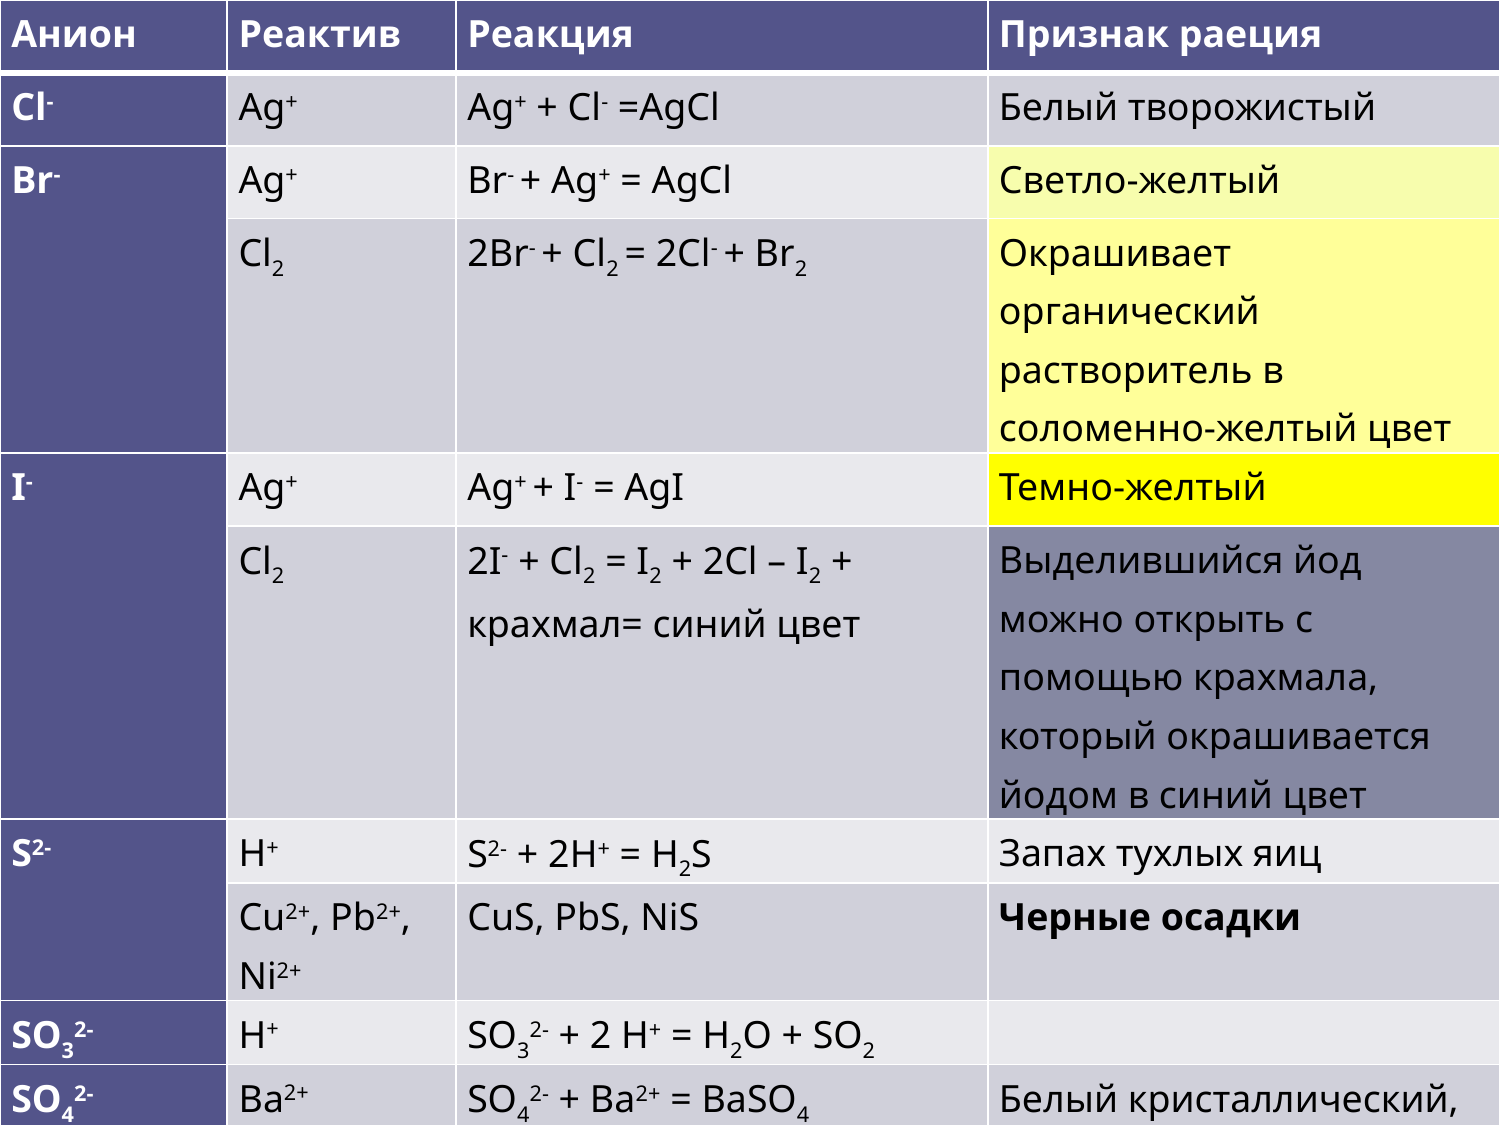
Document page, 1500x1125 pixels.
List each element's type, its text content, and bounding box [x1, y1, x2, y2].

table_cell Cl- [1, 76, 226, 145]
table_cell H+ [228, 1001, 455, 1064]
table_cell Br- [1, 147, 226, 452]
table_cell Черные осадки [989, 884, 1499, 1000]
table_cell Cl2 [228, 527, 455, 818]
table_cell Выделившийся йод можно открыть с помощью крахмала, который окрашивается йодом в синий цвет [989, 527, 1499, 818]
table_cell Cu2+, Pb2+, Ni2+ [228, 884, 455, 1000]
table_cell SO32- + 2 H+ = H2O + SO2 [457, 1001, 987, 1064]
table_cell SO32- [1, 1001, 226, 1064]
table_cell 2I- + Cl2 = I2 + 2Cl – I2 + крахмал= синий цвет [457, 527, 987, 818]
table_header Признак раеция [989, 1, 1499, 70]
table_cell Белый творожистый [989, 76, 1499, 145]
table_cell I- [1, 454, 226, 818]
table_header Анион [1, 1, 226, 70]
table_cell Cl2 [228, 219, 455, 452]
table_cell Белый кристаллический, нерастворим в Н+ [989, 1065, 1499, 1125]
table_cell Ag+ [228, 147, 455, 218]
table_cell Запах тухлых яиц [989, 820, 1499, 882]
table_header Реактив [228, 1, 455, 70]
table_cell Ag+ [228, 454, 455, 525]
table_cell Ba2+ [228, 1065, 455, 1125]
table_header Реакция [457, 1, 987, 70]
table_cell SO42- + Ba2+ = BaSO4 [457, 1065, 987, 1125]
table_cell Ag+ + Cl- =AgCl [457, 76, 987, 145]
table_cell Ag+ [228, 76, 455, 145]
table_cell Ag+ + I- = AgI [457, 454, 987, 525]
table_cell H+ [228, 820, 455, 882]
table_cell 2Br- + Cl2 = 2Cl- + Br2 [457, 219, 987, 452]
table_cell S2- + 2H+ = H2S [457, 820, 987, 882]
table_cell [989, 1001, 1499, 1064]
table_cell Окрашивает органический растворитель в соломенно-желтый цвет [989, 219, 1499, 452]
table_cell Светло-желтый [989, 147, 1499, 218]
table_cell Темно-желтый [989, 454, 1499, 525]
table_cell Br- + Ag+ = AgCl [457, 147, 987, 218]
table_cell SO42- [1, 1065, 226, 1125]
table_cell S2- [1, 820, 226, 1000]
table_cell CuS, PbS, NiS [457, 884, 987, 1000]
